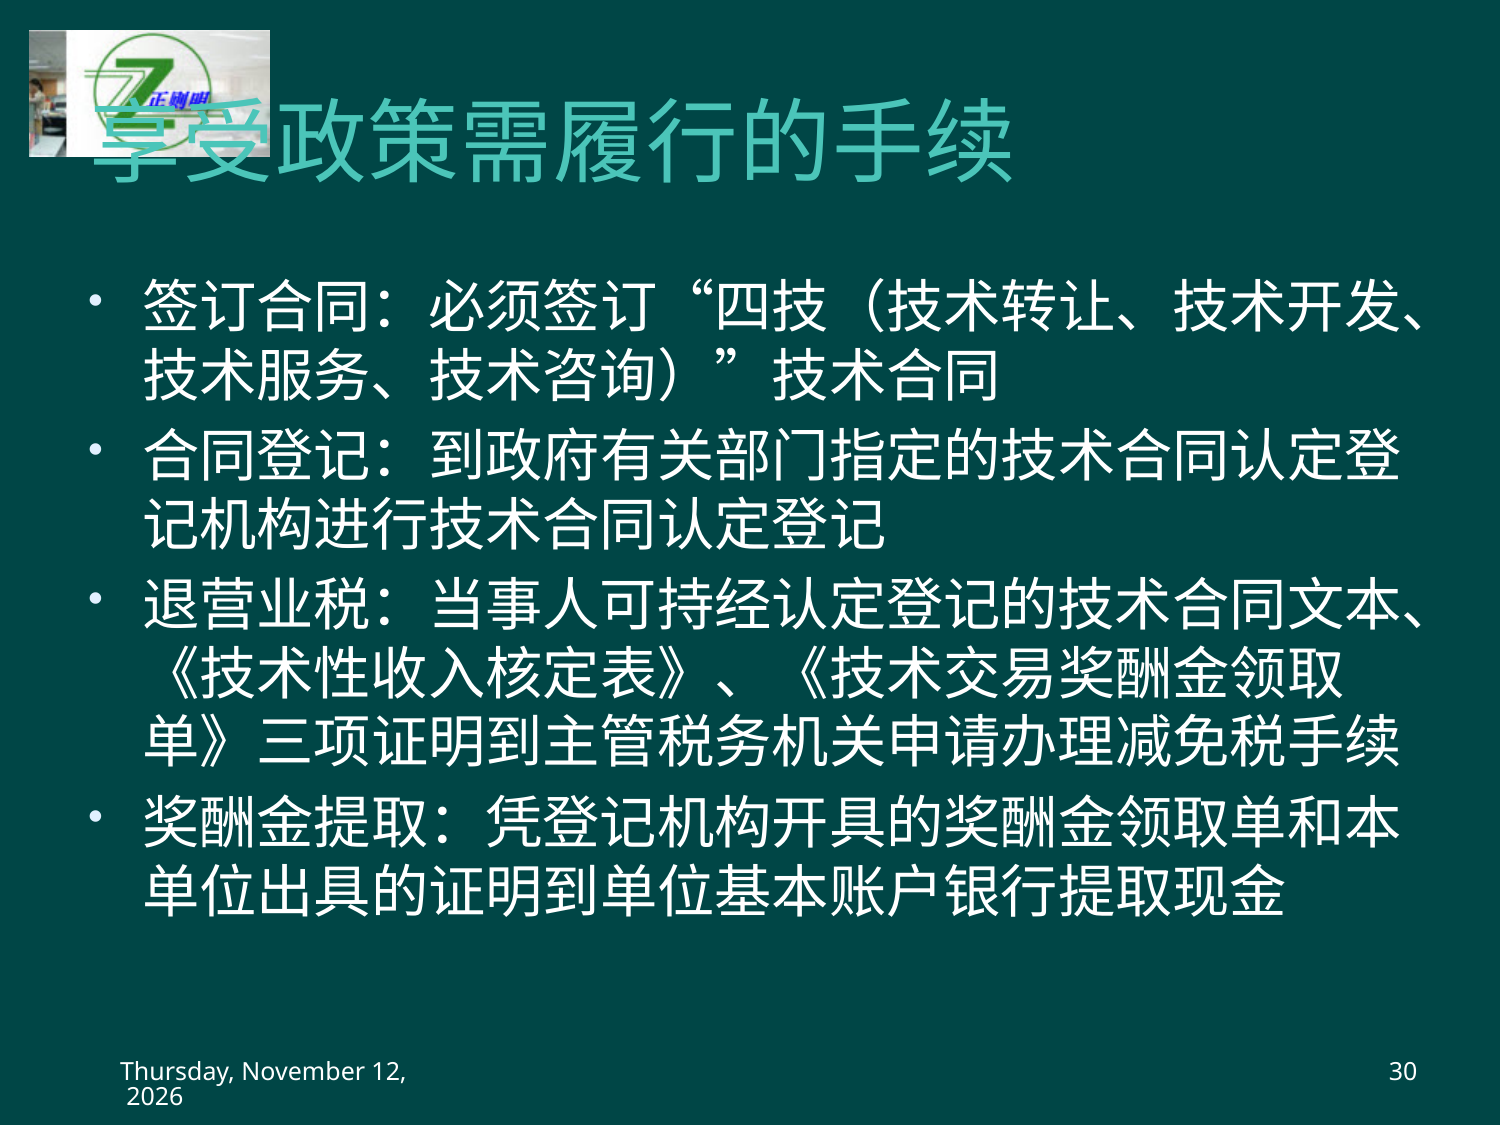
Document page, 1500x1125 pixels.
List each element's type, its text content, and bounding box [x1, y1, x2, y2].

title 享受政策需履行的手续 [75, 45, 1351, 233]
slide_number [75, 1042, 425, 1103]
slide_number 30 [1074, 1042, 1425, 1103]
list 签订合同：必须签订“四技（技术转让、技术开发、技术服务、技术咨询）”技术合同 合同登记：到政府有关部门指定的技术合同认定登记机构进行技术合同认定登记 退营业税：当事人可持经认定登记的技术合同文本、《技术性收入核定表》、《技术交易奖酬金领取单》三项证明到主管税务机关申请办理减免税手续 奖酬金提取：凭登记机构开具的奖酬金领取单和本单位出具的证明到单位基本账户银行提取现金 [75, 262, 1425, 1005]
picture [29, 30, 270, 157]
